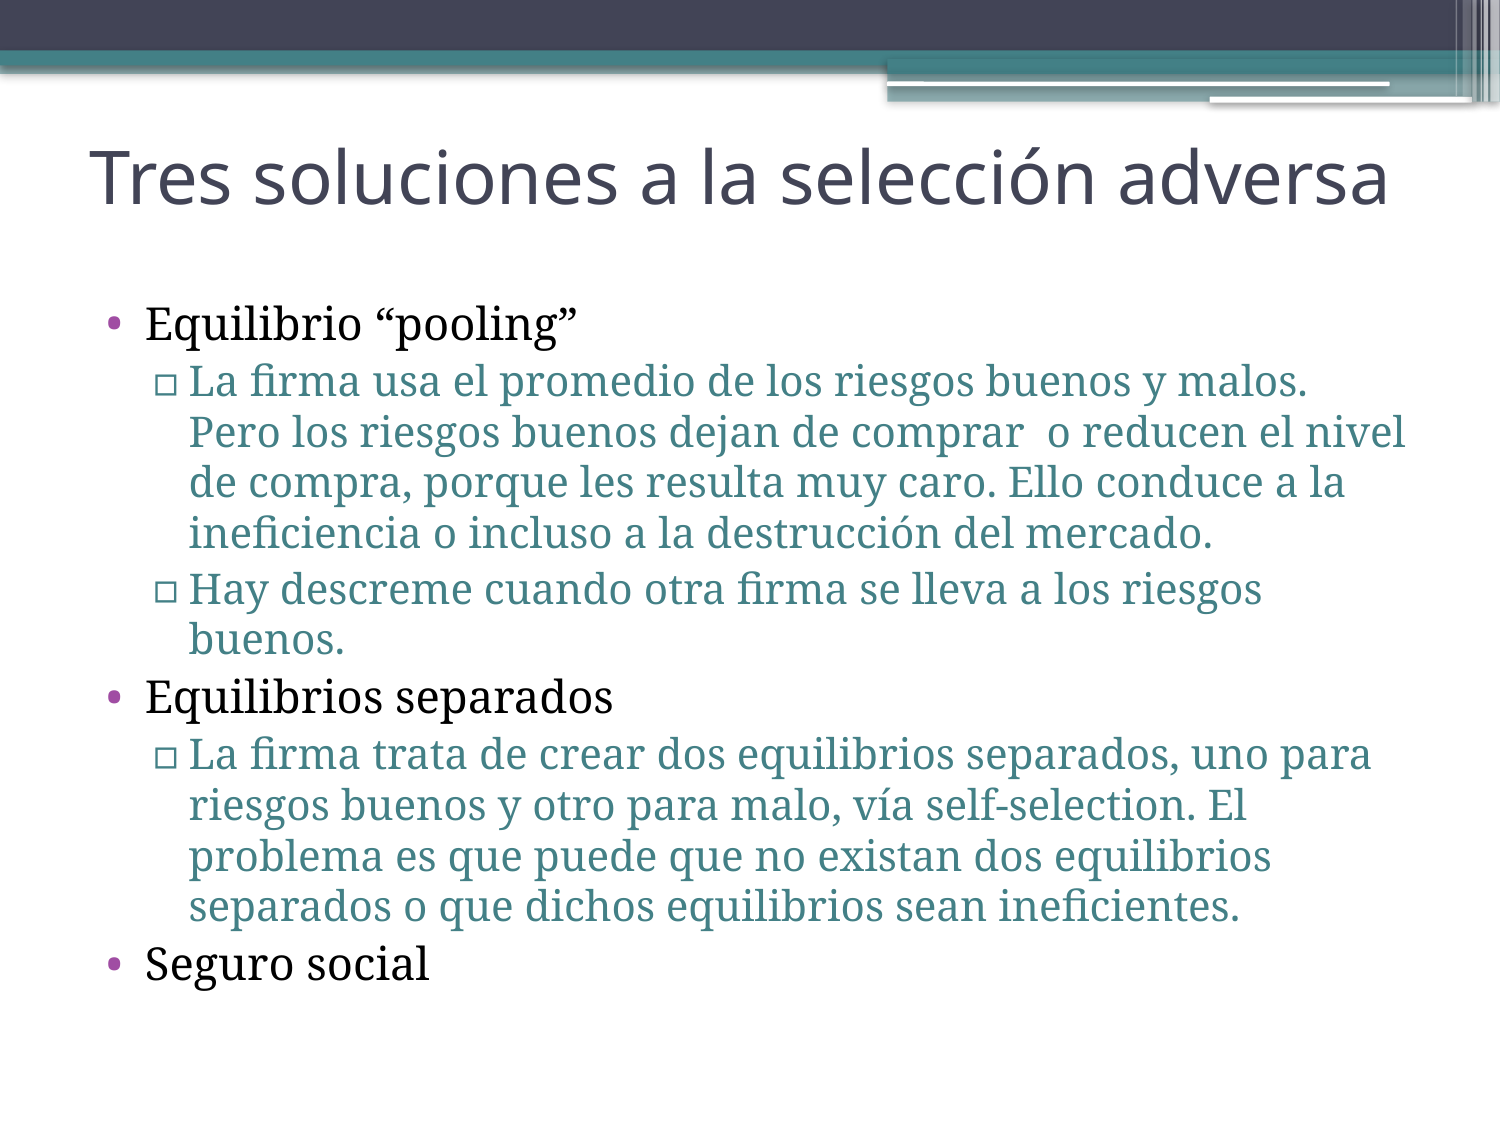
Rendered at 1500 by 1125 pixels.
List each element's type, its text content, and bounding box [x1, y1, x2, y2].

list Equilibrio “pooling” La firma usa el promedio de los riesgos buenos y malos. Pero los riesgos buenos dejan de comprar o reducen el nivel de compra, porque les resulta muy caro. Ello conduce a la ineficiencia o incluso a la destrucción del mercado. Hay descreme cuando otra firma se lleva a los riesgos buenos. Equilibrios separados La firma trata de crear dos equilibrios separados, uno para riesgos buenos y otro para malo, vía self-selection. El problema es que puede que no existan dos equilibrios separados o que dichos equilibrios sean ineficientes. Seguro social [75, 287, 1425, 1004]
title Tres soluciones a la selección adversa [75, 87, 1425, 263]
